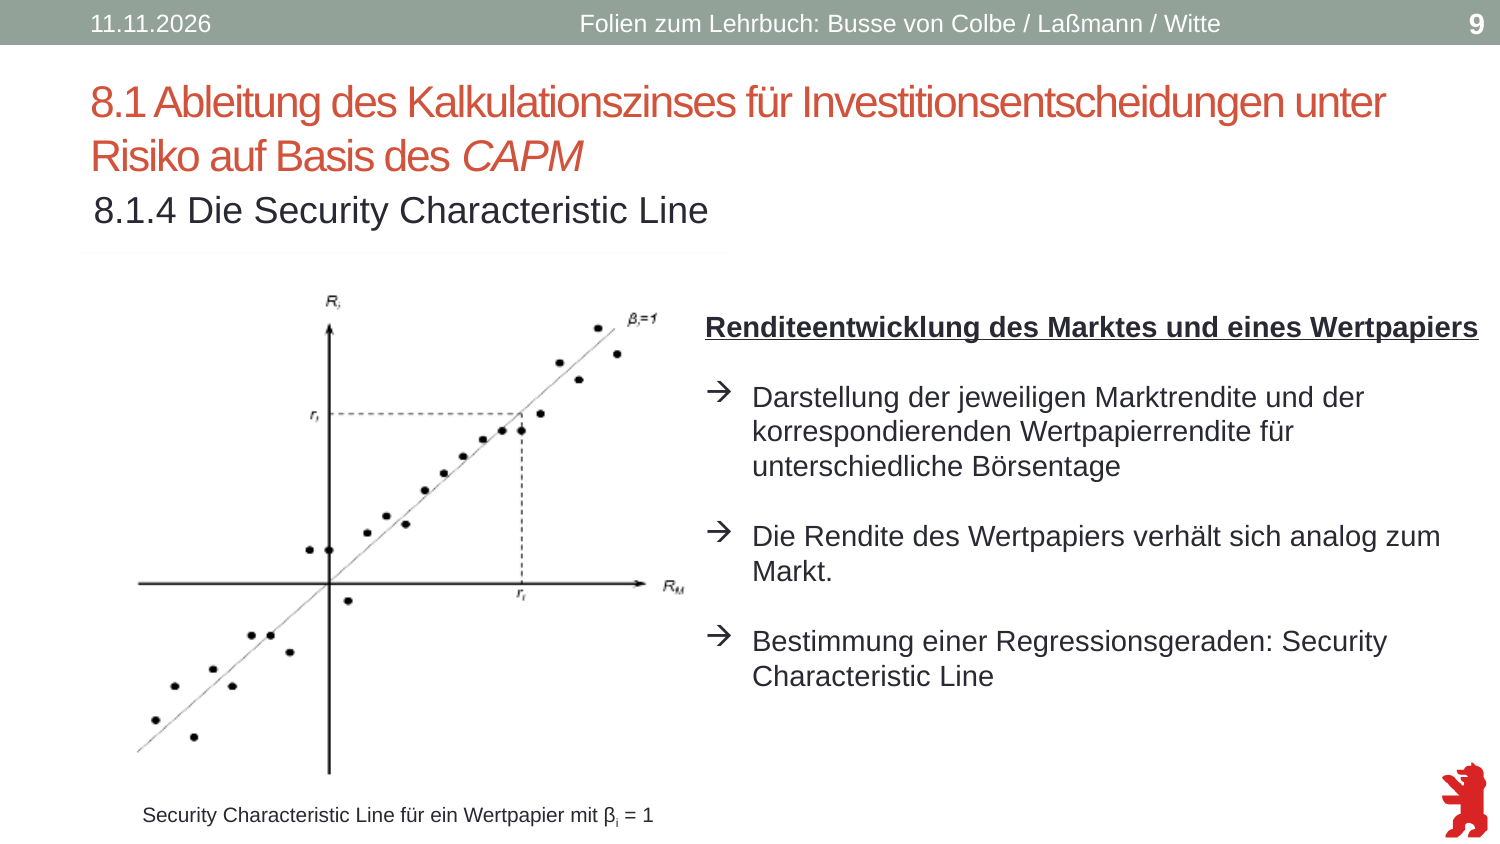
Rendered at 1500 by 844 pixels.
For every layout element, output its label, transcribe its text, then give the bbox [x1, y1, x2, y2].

slide_number 9 [1325, 2, 1500, 43]
title 8.1 Ableitung des Kalkulationszinses für Investitionsentscheidungen unter Risiko auf Basis des CAPM [75, 65, 1425, 188]
text_box Security Characteristic Line für ein Wertpapier mit βi = 1 [127, 816, 669, 837]
picture [1434, 760, 1500, 844]
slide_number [75, 2, 550, 43]
text_box Renditeentwicklung des Marktes und eines Wertpapiers Darstellung der jeweiligen Marktrendite und der korrespondierenden Wertpapierrendite für unterschiedliche Börsentage Die Rendite des Wertpapiers verhält sich analog zum Markt. Bestimmung einer Regressionsgeraden: Security Characteristic Line [737, 300, 1500, 700]
footer Folien zum Lehrbuch: Busse von Colbe / Laßmann / Witte [562, 2, 1238, 43]
picture [74, 252, 729, 809]
text_box 8.1.4 Die Security Characteristic Line [78, 178, 725, 239]
